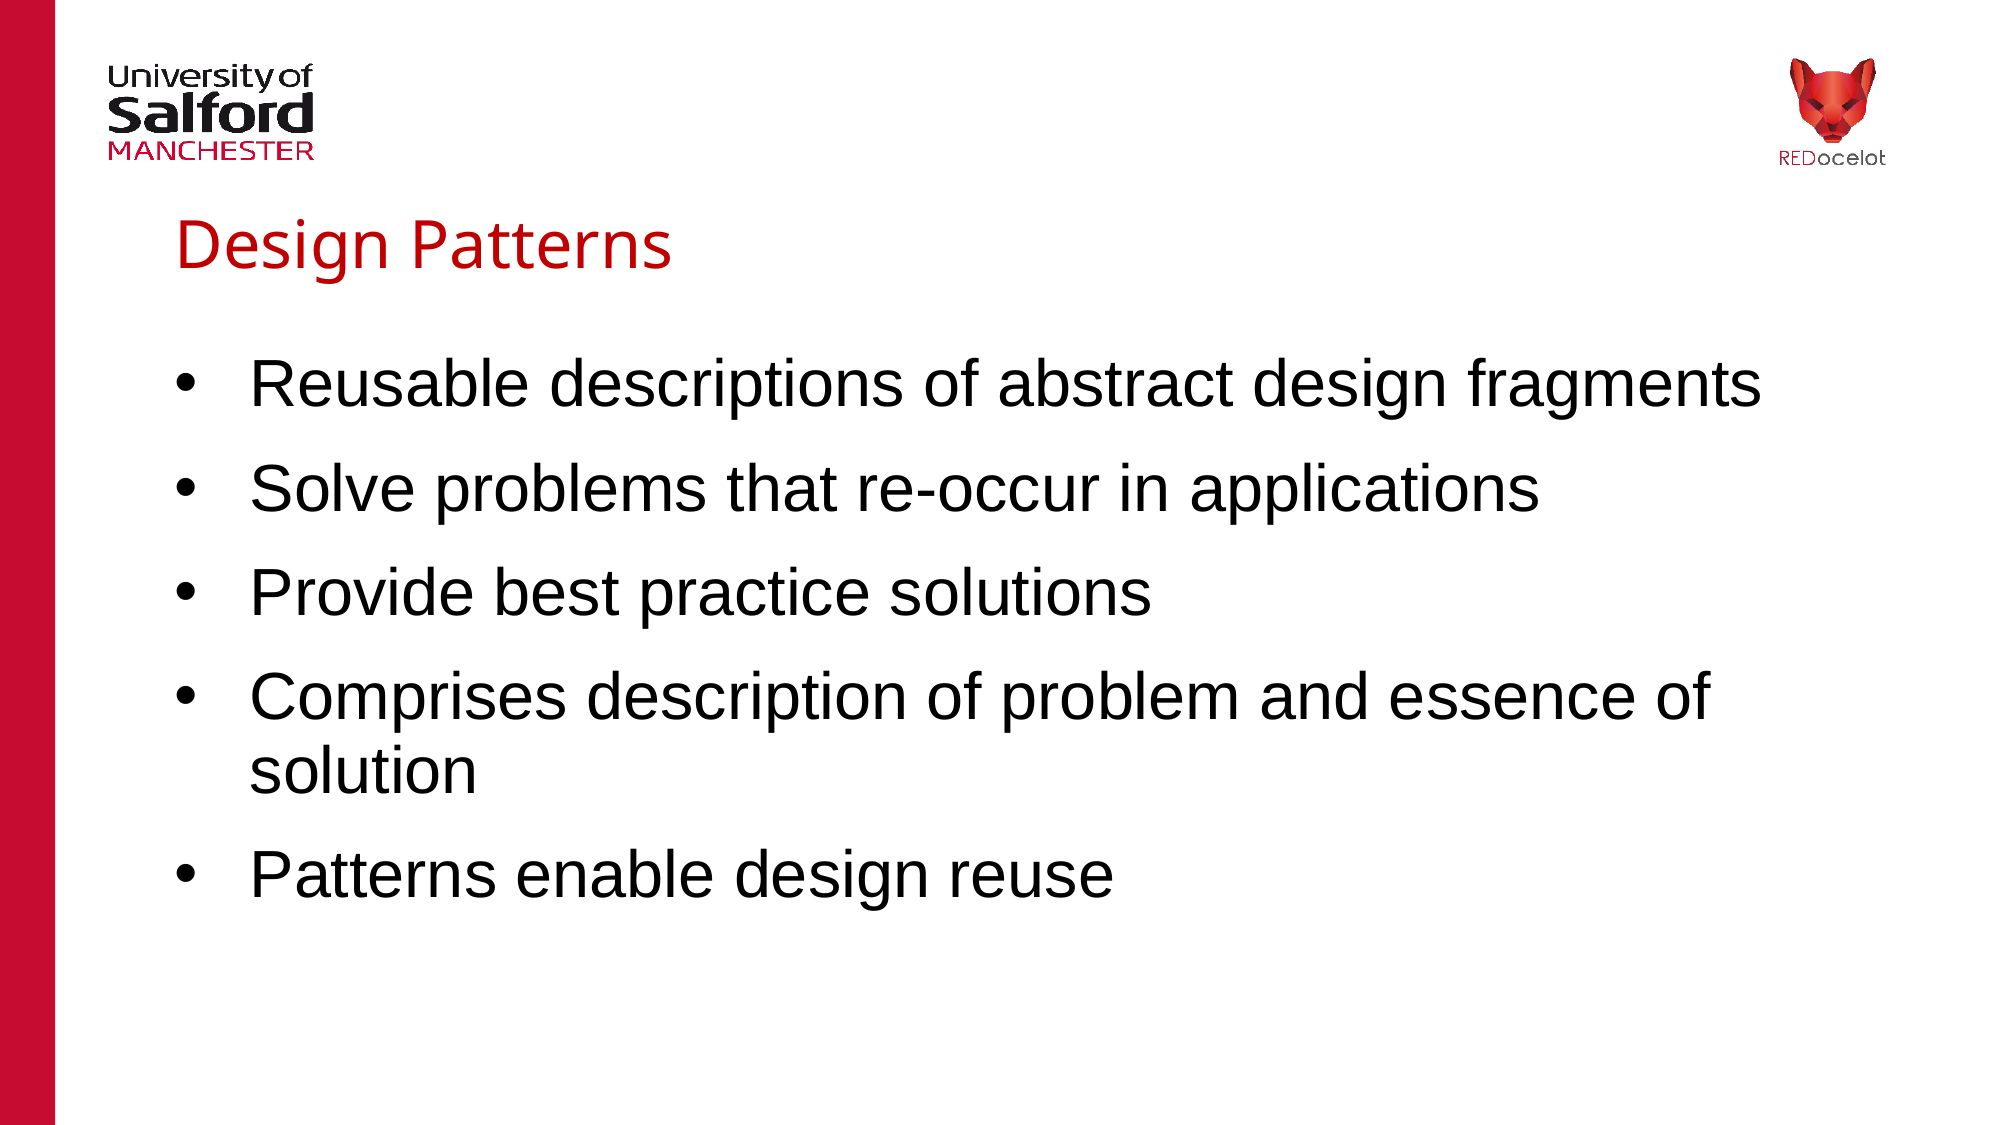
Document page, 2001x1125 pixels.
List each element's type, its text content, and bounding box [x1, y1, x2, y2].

picture [60, 27, 362, 196]
title Design Patterns [159, 201, 1899, 310]
picture [1766, 43, 1899, 180]
list Reusable descriptions of abstract design fragments Solve problems that re-occur in applications Provide best practice solutions Comprises description of problem and essence of solution Patterns enable design reuse [159, 340, 1899, 1004]
